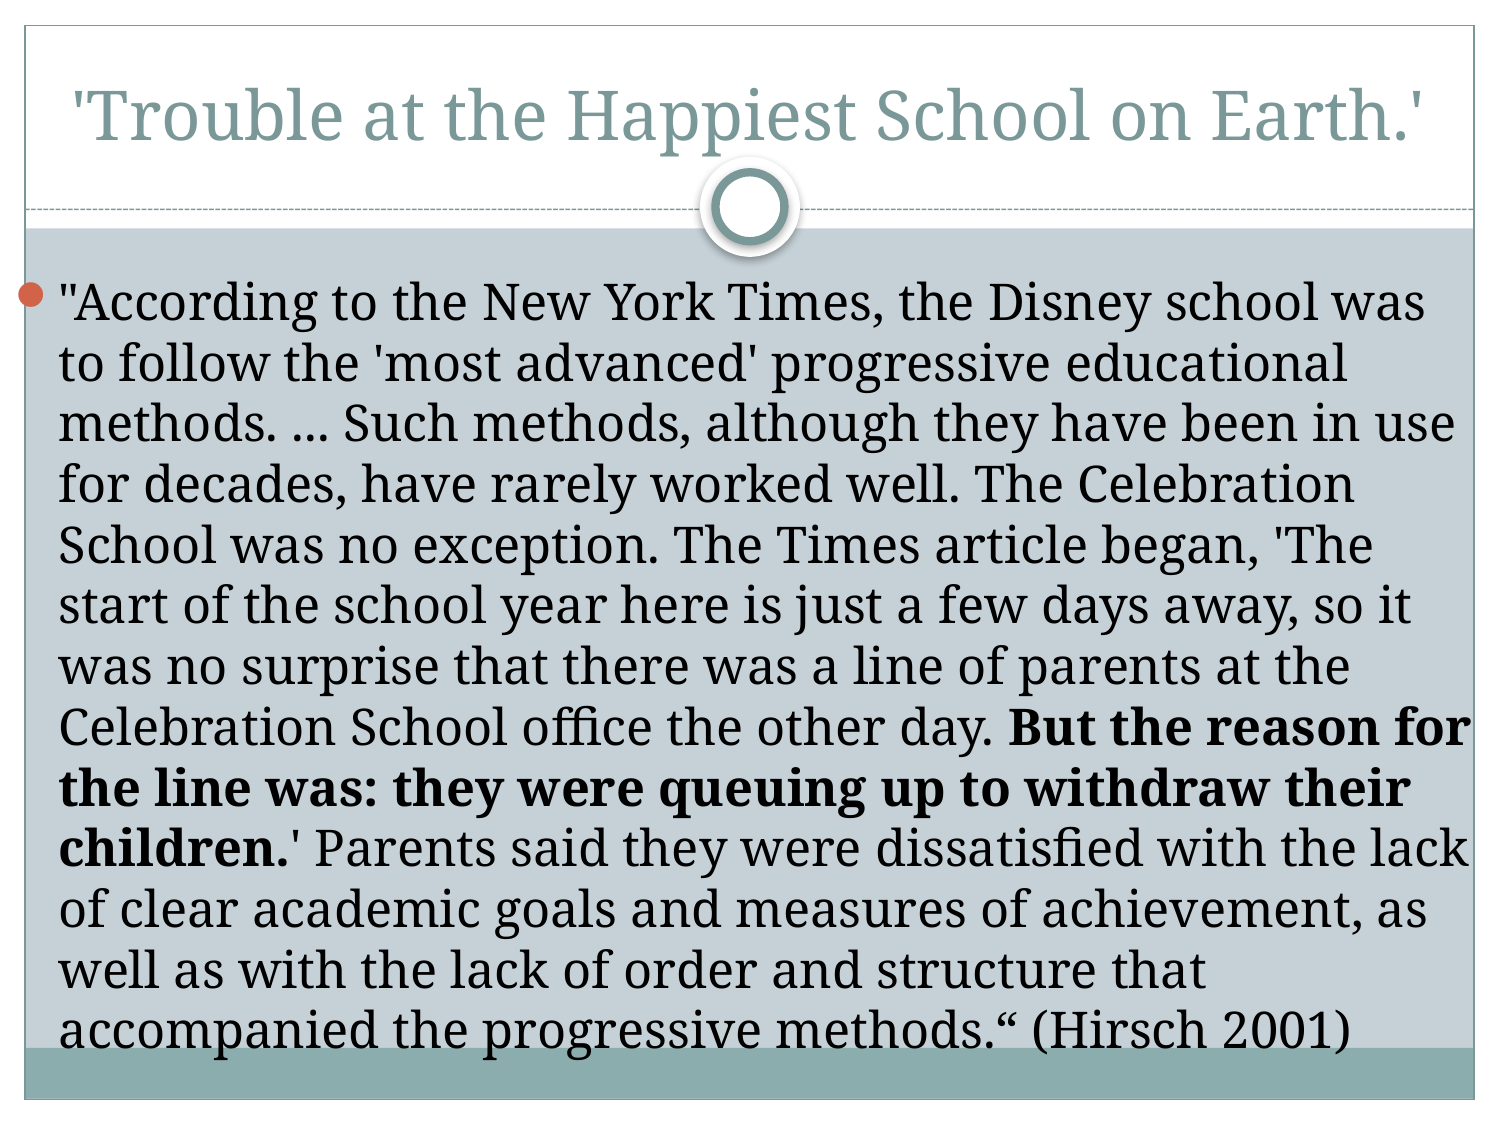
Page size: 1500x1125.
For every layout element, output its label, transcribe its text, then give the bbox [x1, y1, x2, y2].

title 'Trouble at the Happiest School on Earth.' [49, 37, 1450, 162]
list "According to the New York Times, the Disney school was to follow the 'most advanced' progressive educational methods. ... Such methods, although they have been in use for decades, have rarely worked well. The Celebration School was no exception. The Times article began, 'The start of the school year here is just a few days away, so it was no surprise that there was a line of parents at the Celebration School office the other day. But the reason for the line was: they were queuing up to withdraw their children.' Parents said they were dissatisfied with the lack of clear academic goals and measures of achievement, as well as with the lack of order and structure that accompanied the progressive methods.“ (Hirsch 2001) [0, 262, 1500, 1125]
